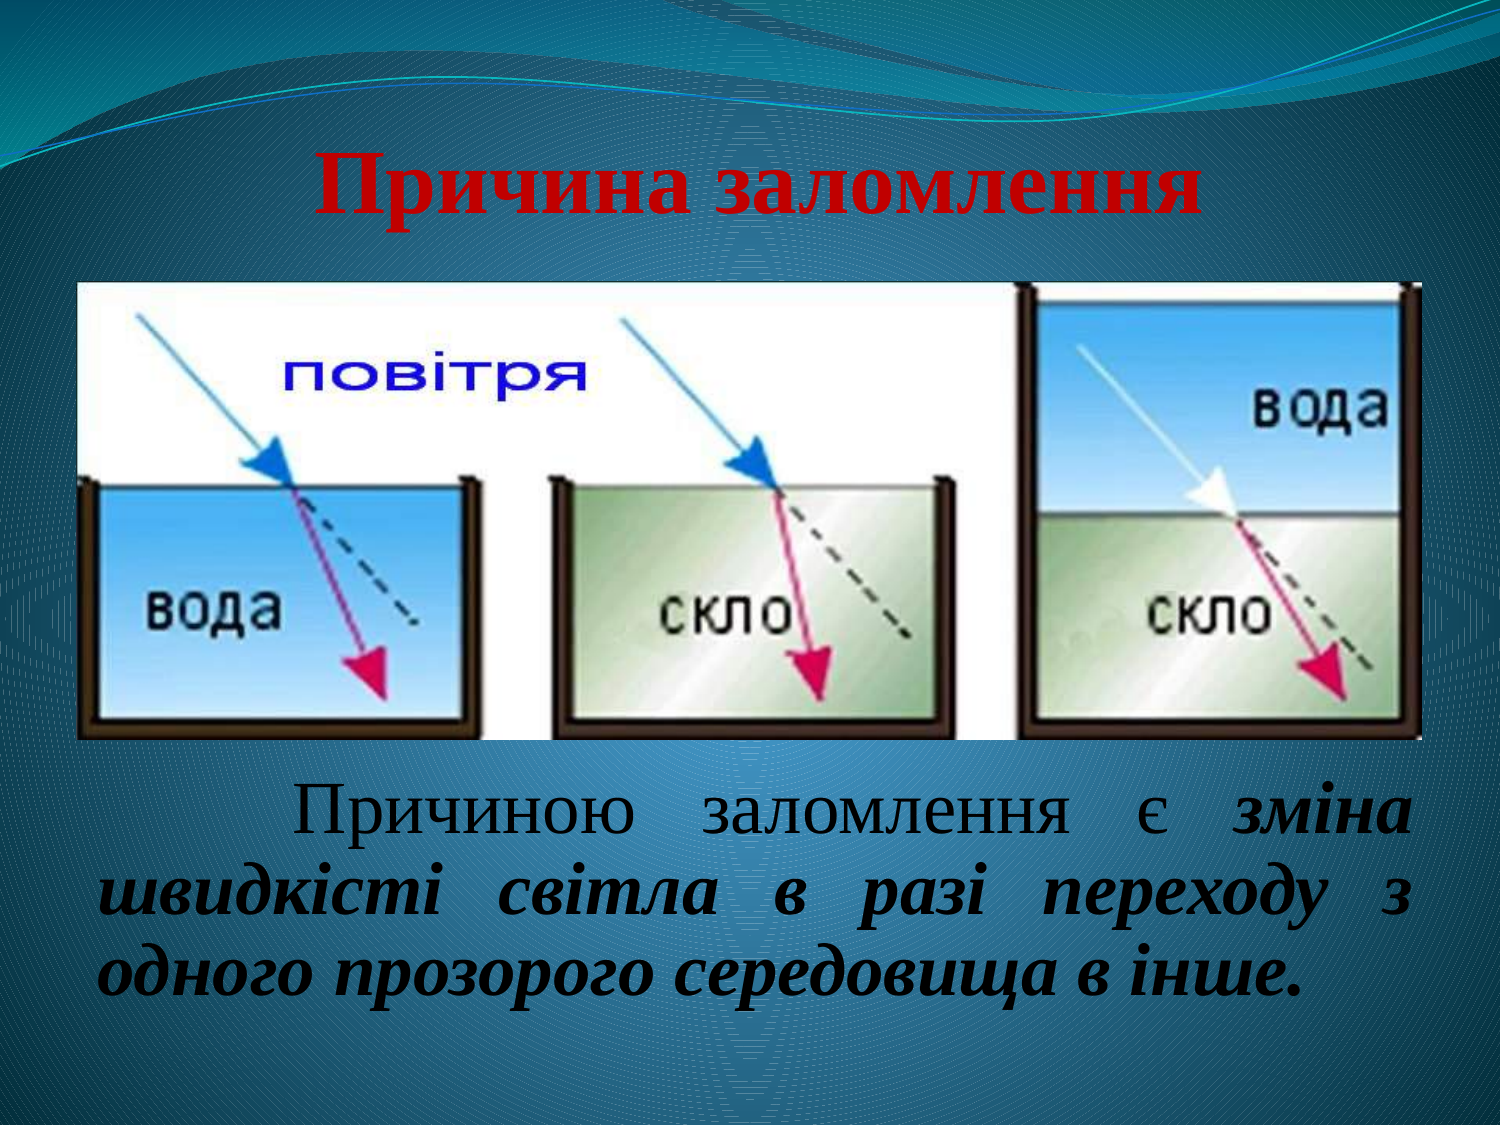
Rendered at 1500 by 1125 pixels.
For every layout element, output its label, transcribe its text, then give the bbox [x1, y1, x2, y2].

title Причина заломлення [88, 89, 1432, 232]
list Причиною заломлення є зміна швидкісті світла в разі переходу з одного прозорого середовища в інше. [89, 761, 1422, 1095]
picture [76, 281, 1423, 740]
